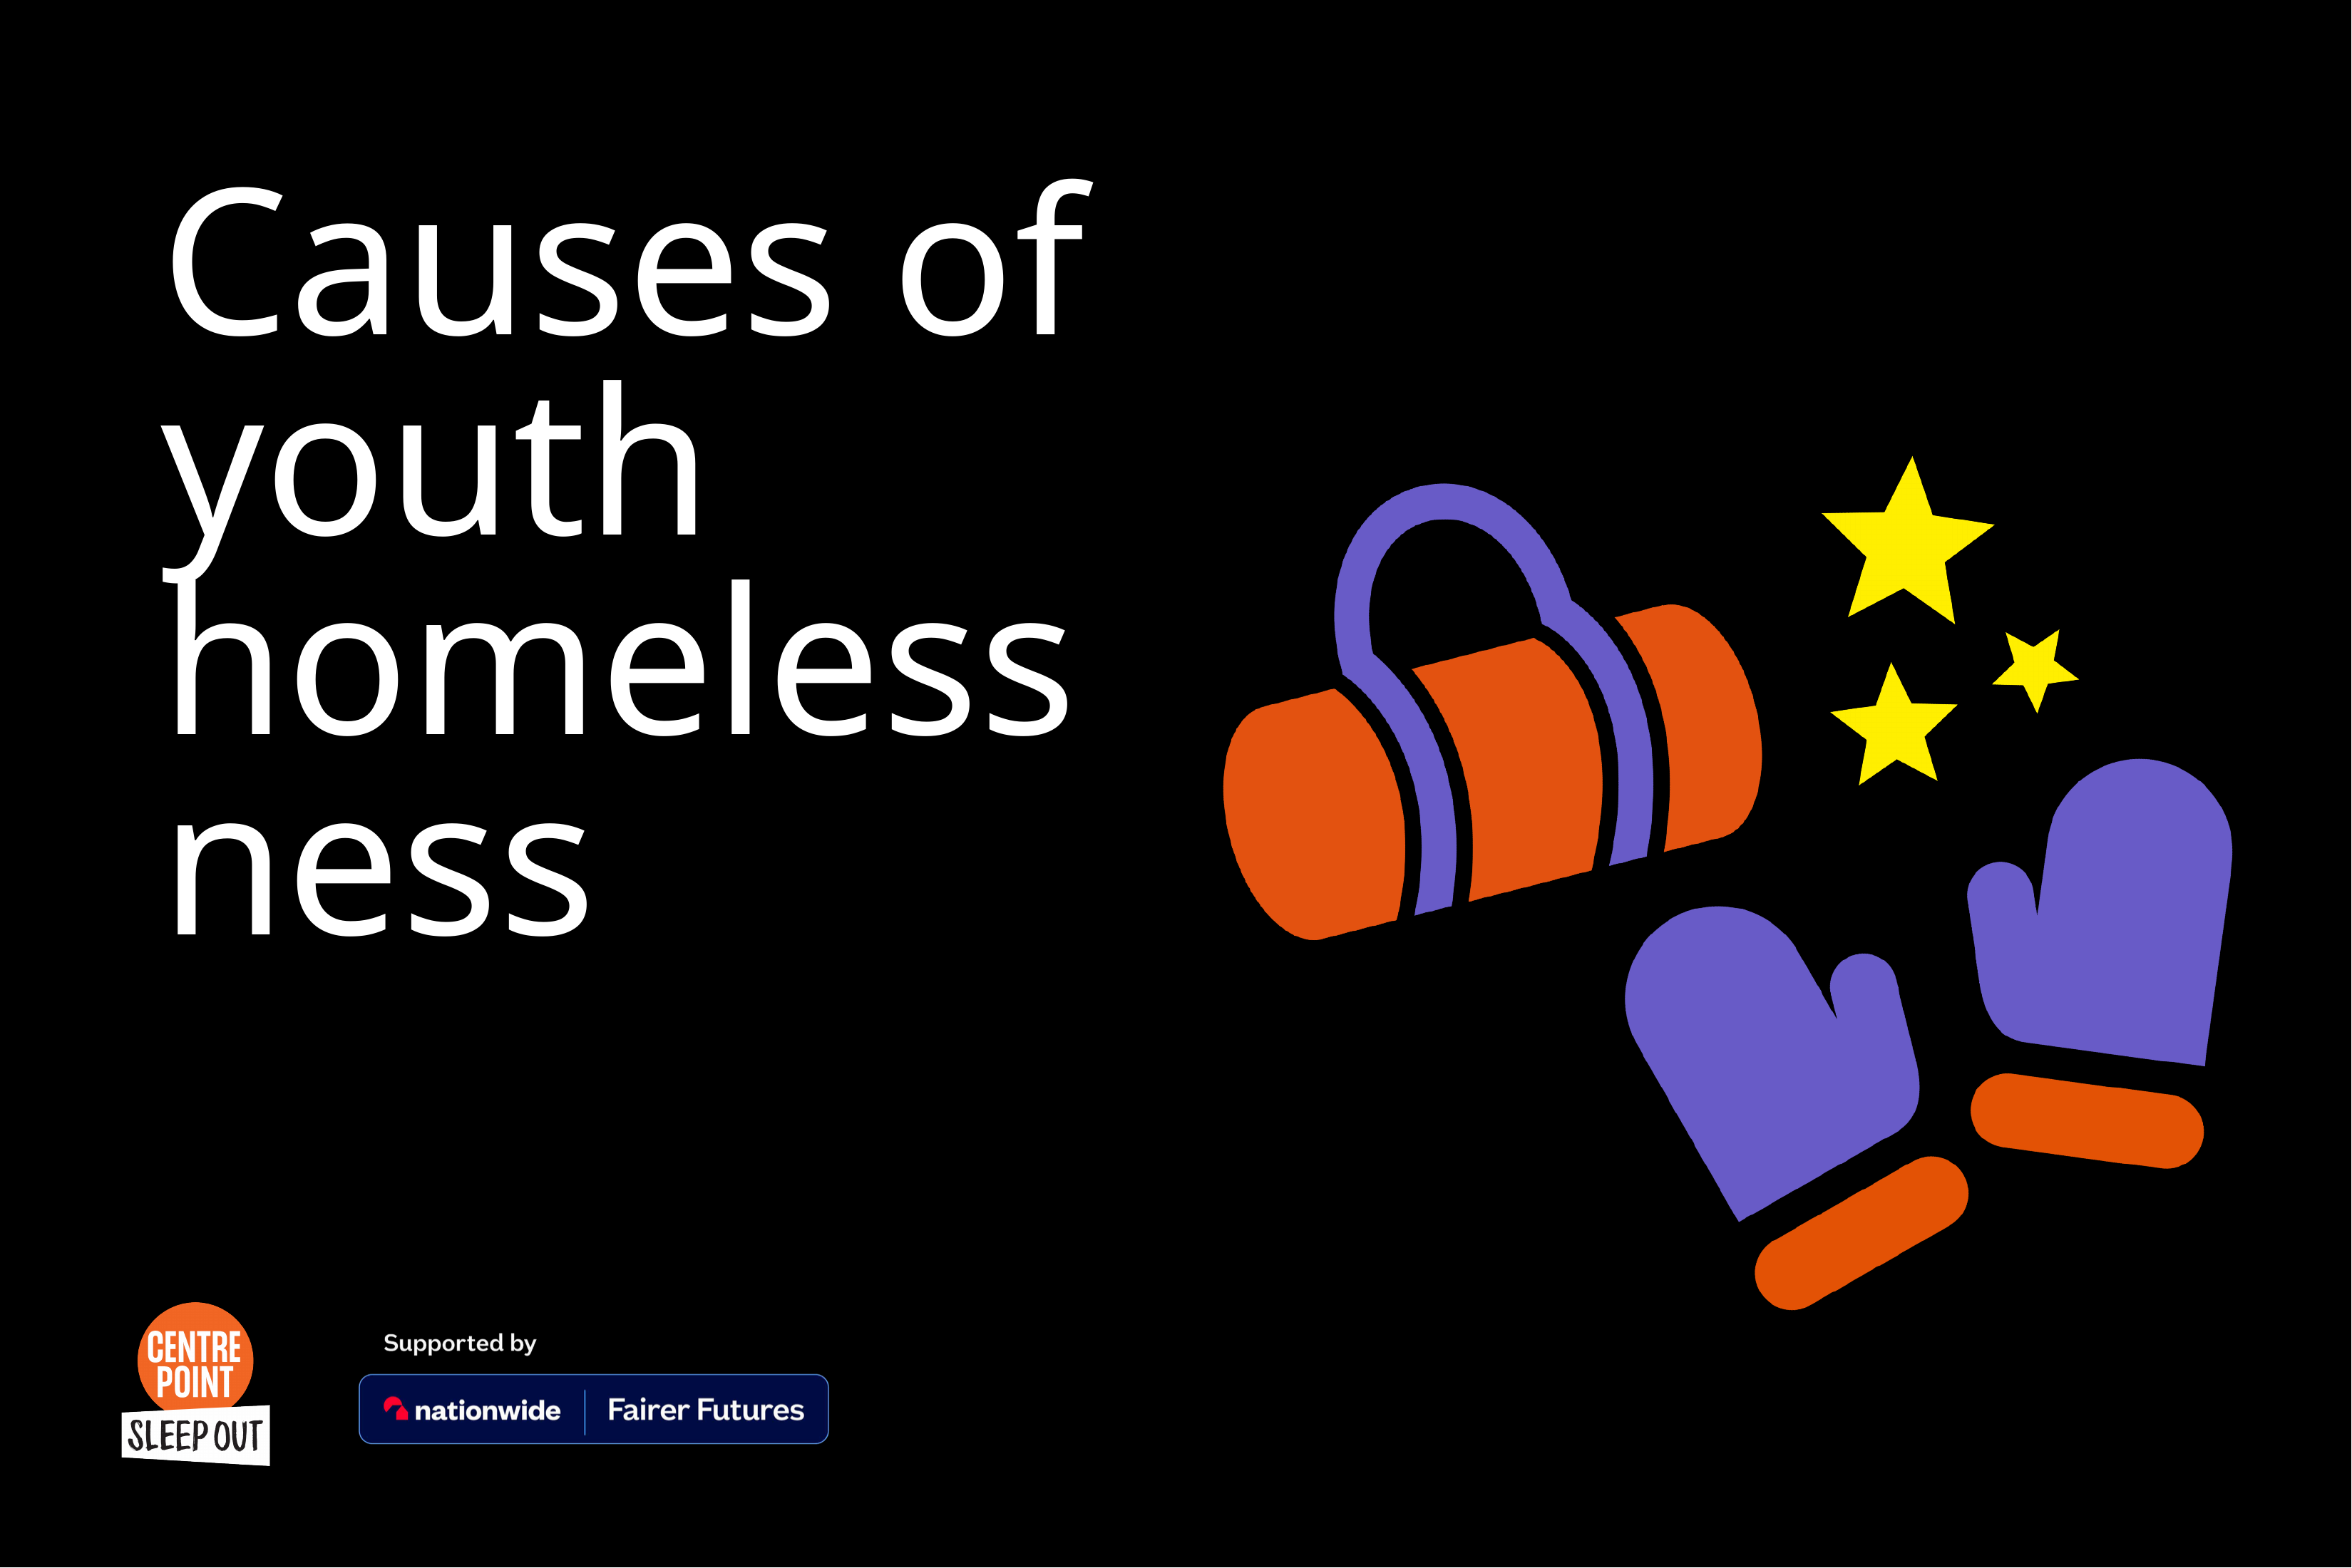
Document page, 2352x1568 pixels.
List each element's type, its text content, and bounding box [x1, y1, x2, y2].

picture [121, 1302, 270, 1466]
picture [321, 1314, 874, 1462]
picture [1159, 410, 2318, 1346]
title Causes of youth homelessness [160, 174, 1176, 590]
